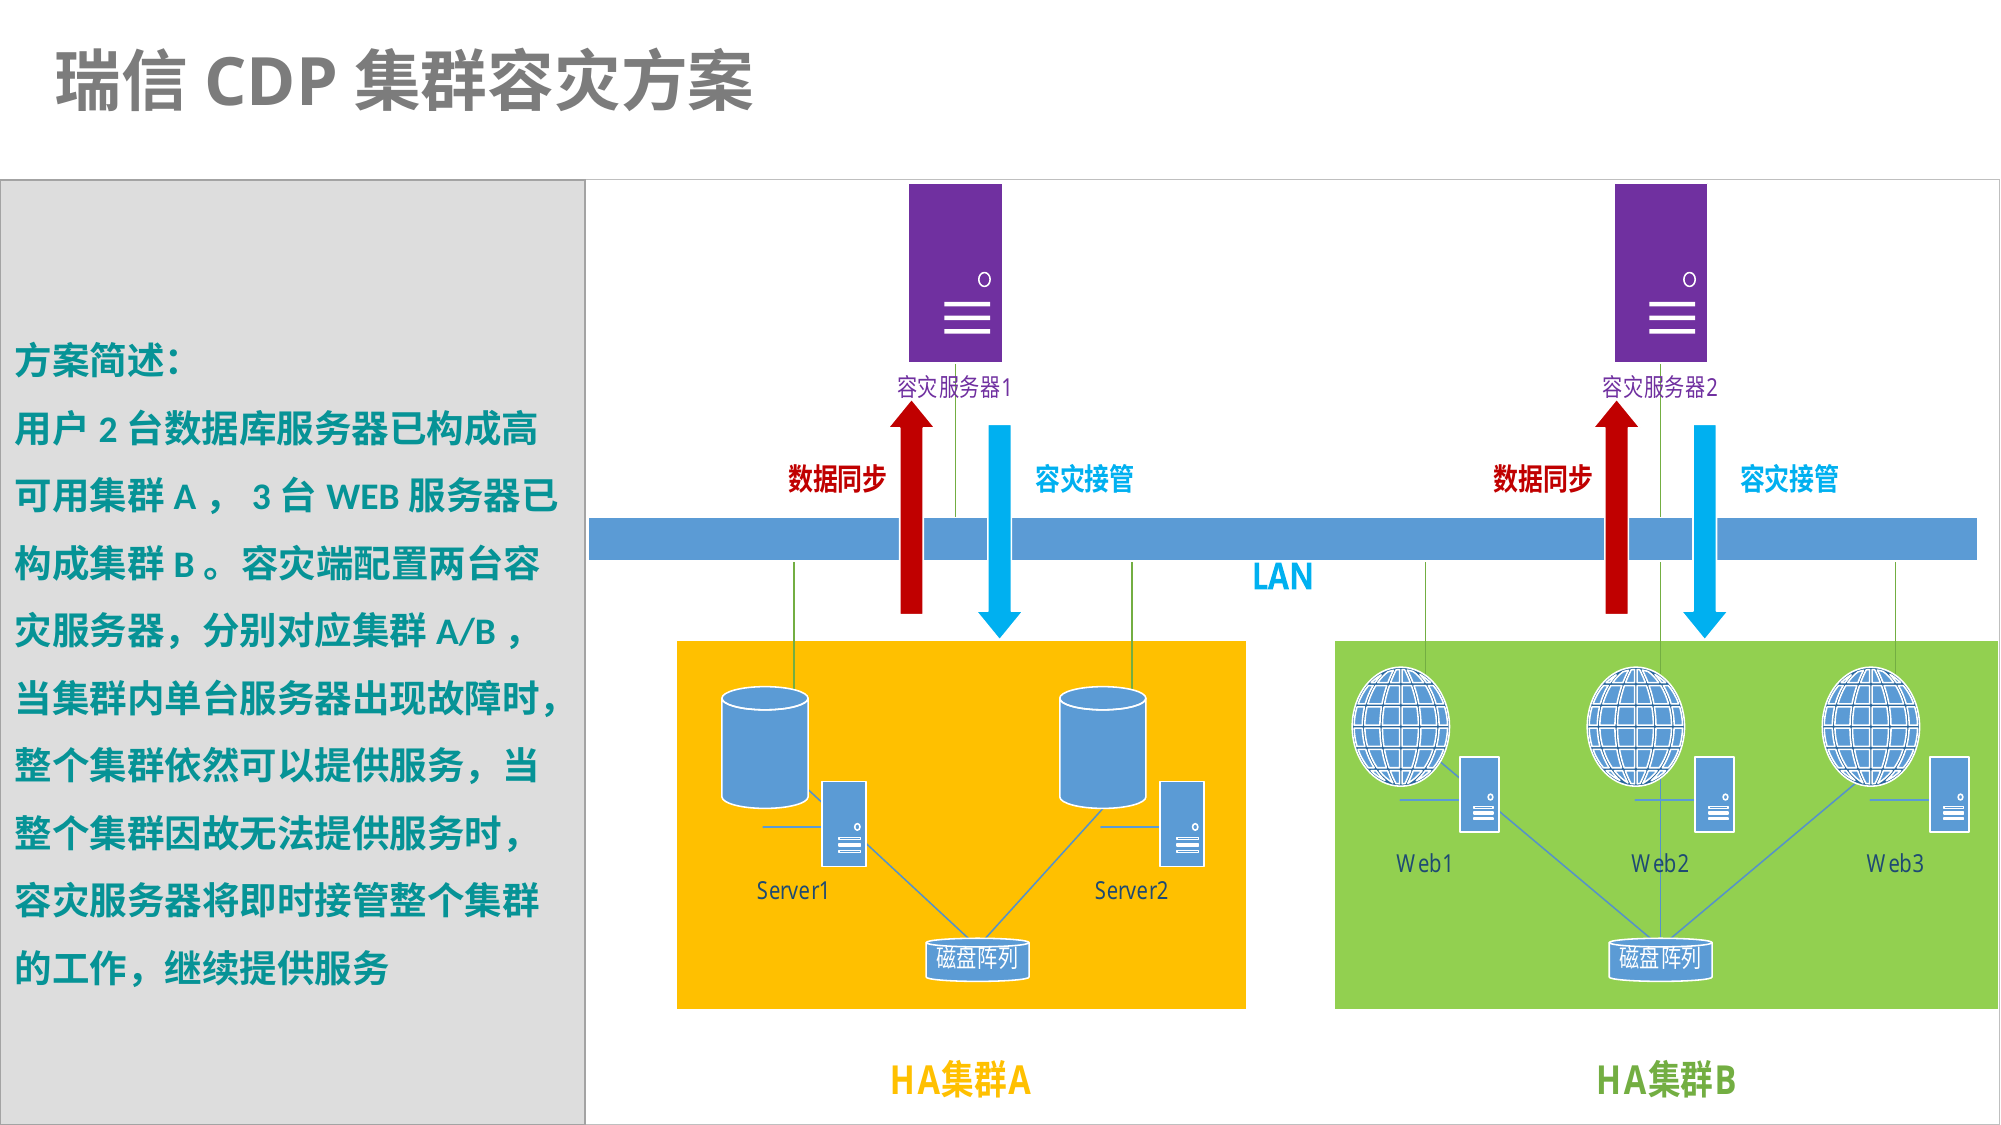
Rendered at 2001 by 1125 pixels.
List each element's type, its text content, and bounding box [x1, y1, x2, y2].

text_box 瑞信CDP集群容灾方案 [40, 40, 1039, 142]
text_box 方案简述： 用户2台数据库服务器已构成高可用集群A，3台WEB服务器已构成集群B。容灾端配置两台容灾服务器，分别对应集群A/B，当集群内单台服务器出现故障时，整个集群依然可以提供服务，当整个集群因故无法提供服务时，容灾服务器将即时接管整个集群的工作，继续提供服务 [0, 179, 585, 1125]
picture [585, 179, 2000, 1125]
